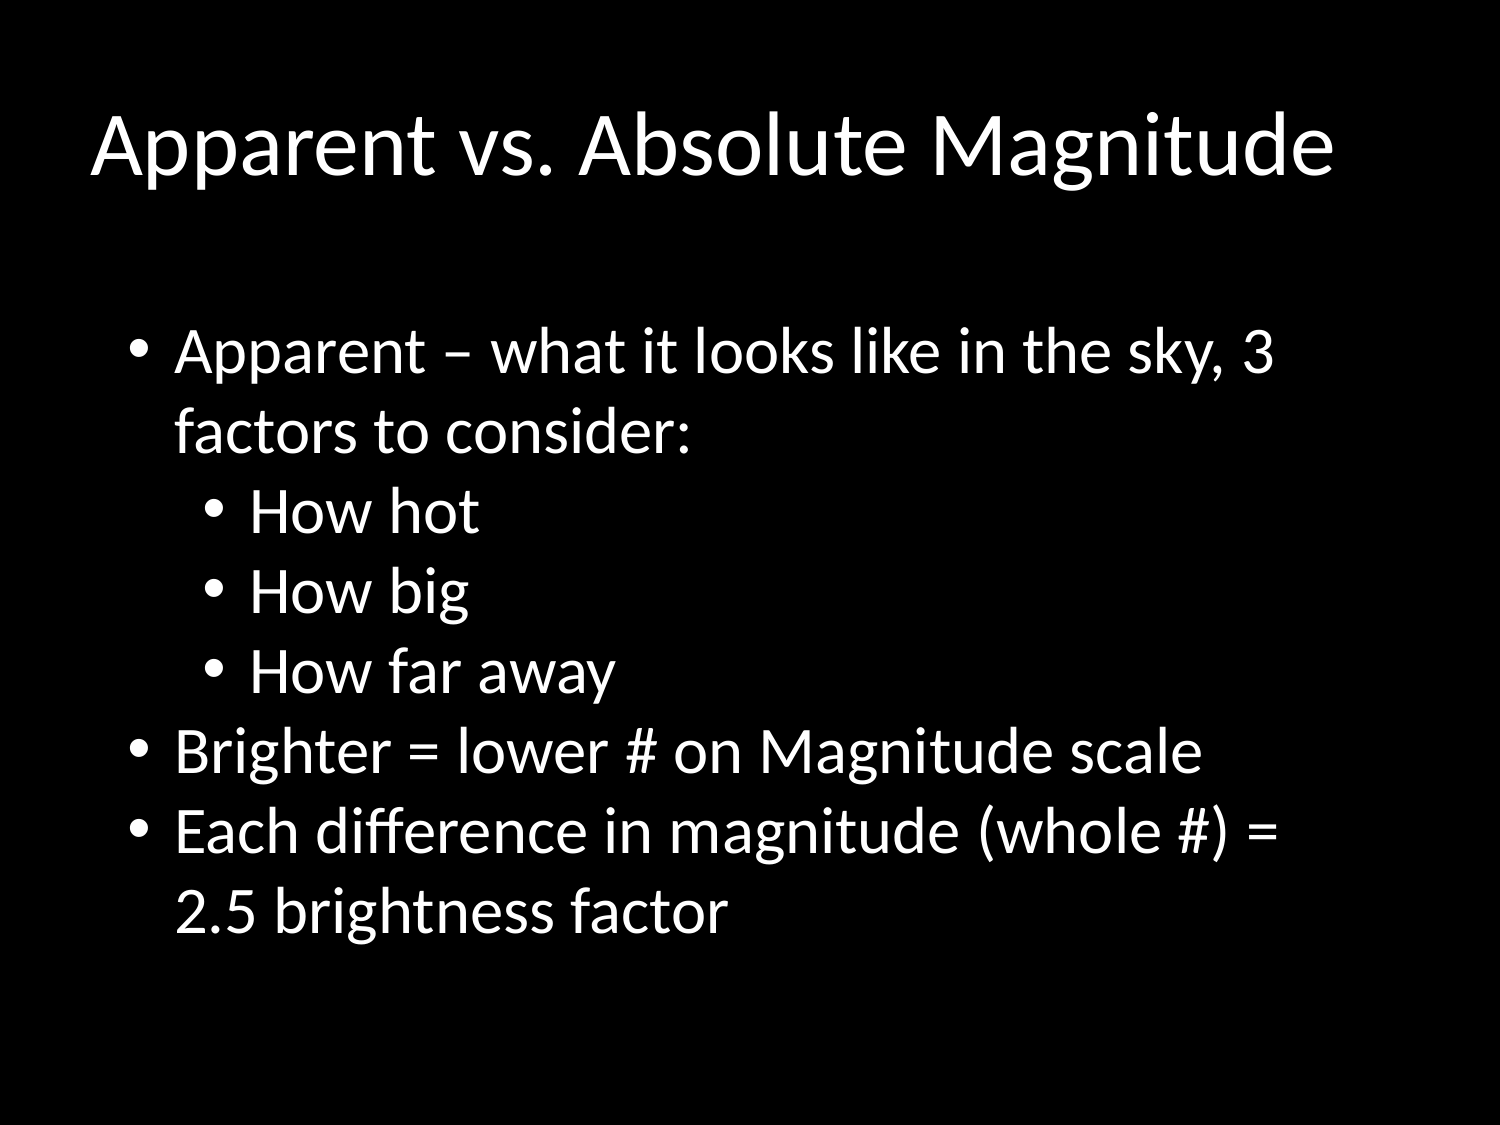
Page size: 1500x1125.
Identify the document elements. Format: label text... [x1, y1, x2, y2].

title Apparent vs. Absolute Magnitude [75, 45, 1425, 233]
text_box Apparent – what it looks like in the sky, 3 factors to consider: How hot How big How far away Brighter = lower # on Magnitude scale Each difference in magnitude (whole #) = 2.5 brightness factor [112, 299, 1388, 1035]
